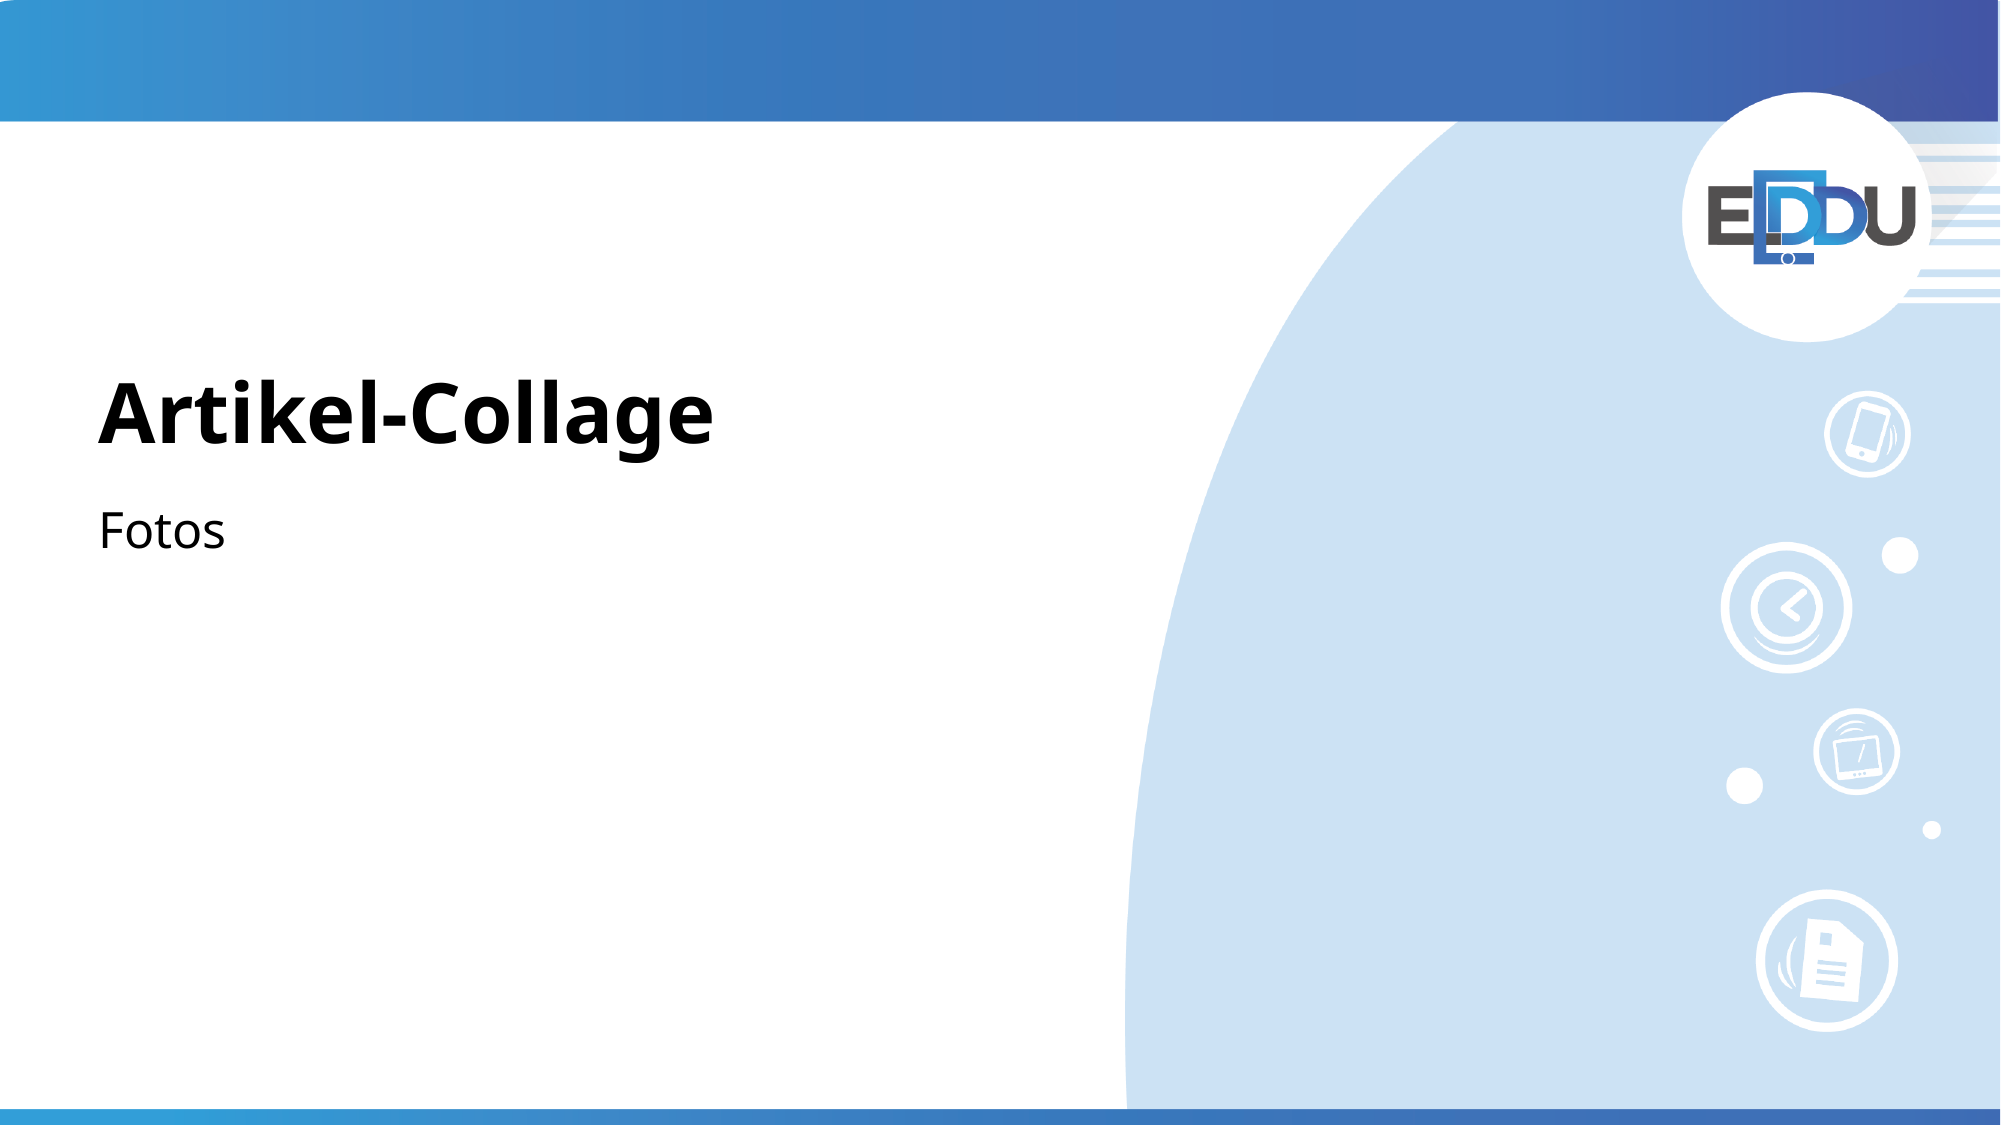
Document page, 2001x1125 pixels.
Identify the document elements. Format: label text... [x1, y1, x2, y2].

title Artikel-Collage [83, 195, 1584, 470]
picture [0, 0, 2001, 1125]
subtitle Fotos [83, 498, 1584, 661]
